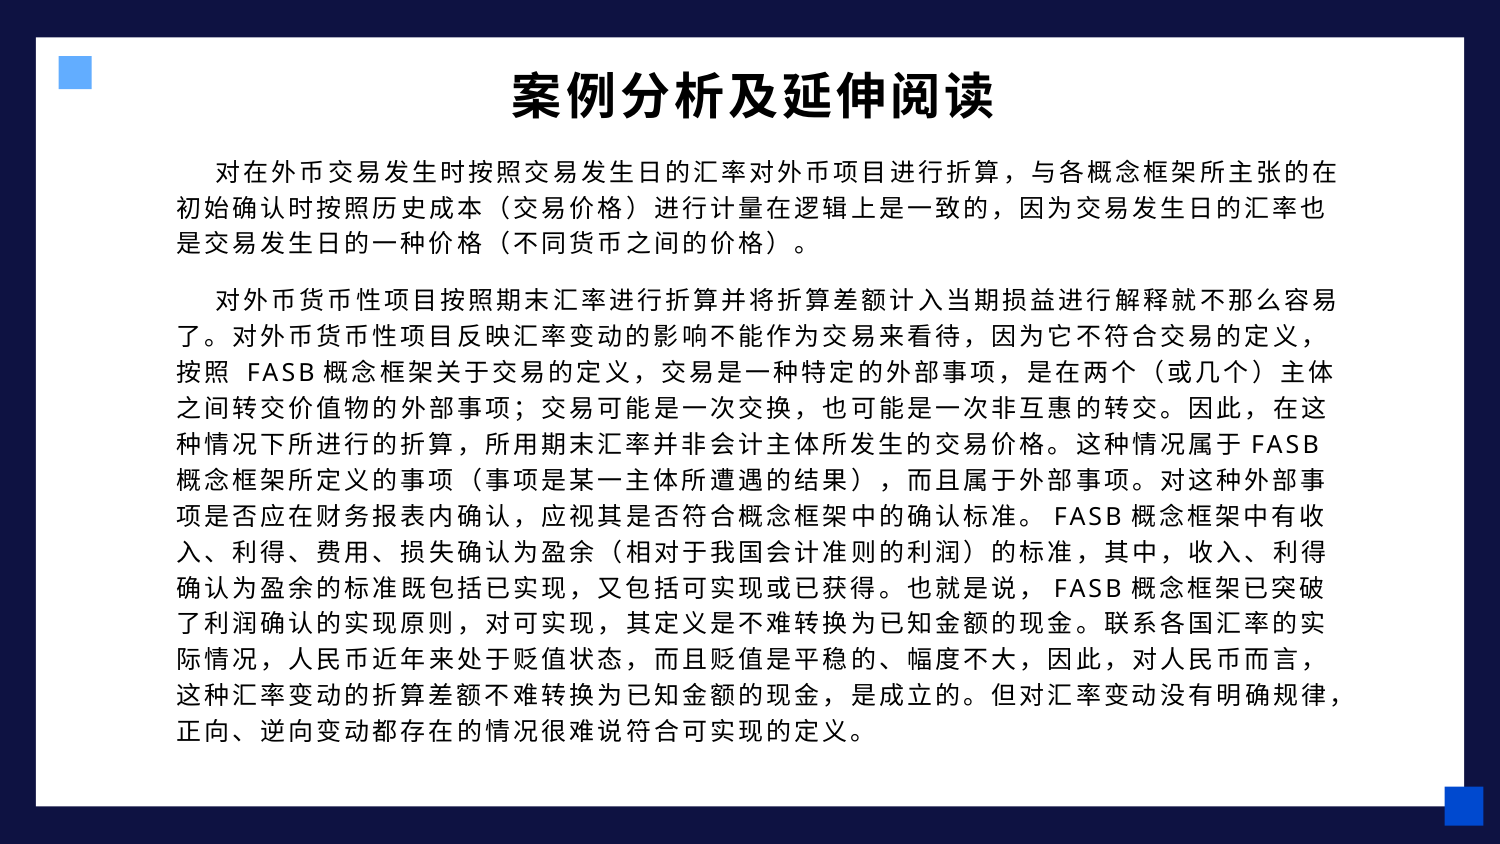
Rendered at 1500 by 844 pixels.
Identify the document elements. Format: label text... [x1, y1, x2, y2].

title 案例分析及延伸阅读 [159, 43, 1344, 133]
list 对在外币交易发生时按照交易发生日的汇率对外币项目进行折算，与各概念框架所主张的在初始确认时按照历史成本（交易价格）进行计量在逻辑上是一致的，因为交易发生日的汇率也是交易发生日的一种价格（不同货币之间的价格）。 对外币货币性项目按照期末汇率进行折算并将折算差额计入当期损益进行解释就不那么容易了。对外币货币性项目反映汇率变动的影响不能作为交易来看待，因为它不符合交易的定义，按照 FASB概念框架关于交易的定义，交易是一种特定的外部事项，是在两个（或几个）主体之间转交价值物的外部事项；交易可能是一次交换，也可能是一次非互惠的转交。因此，在这种情况下所进行的折算，所用期末汇率并非会计主体所发生的交易价格。这种情况属于FASB概念框架所定义的事项（事项是某一主体所遭遇的结果），而且属于外部事项。对这种外部事项是否应在财务报表内确认，应视其是否符合概念框架中的确认标准。FASB概念框架中有收入、利得、费用、损失确认为盈余（相对于我国会计准则的利润）的标准，其中，收入、利得确认为盈余的标准既包括已实现，又包括可实现或已获得。也就是说，FASB概念框架已突破了利润确认的实现原则，对可实现，其定义是不难转换为已知金额的现金。联系各国汇率的实际情况，人民币近年来处于贬值状态，而且贬值是平稳的、幅度不大，因此，对人民币而言，这种汇率变动的折算差额不难转换为已知金额的现金，是成立的。但对汇率变动没有明确规律，正向、逆向变动都存在的情况很难说符合可实现的定义。 [159, 150, 1365, 753]
